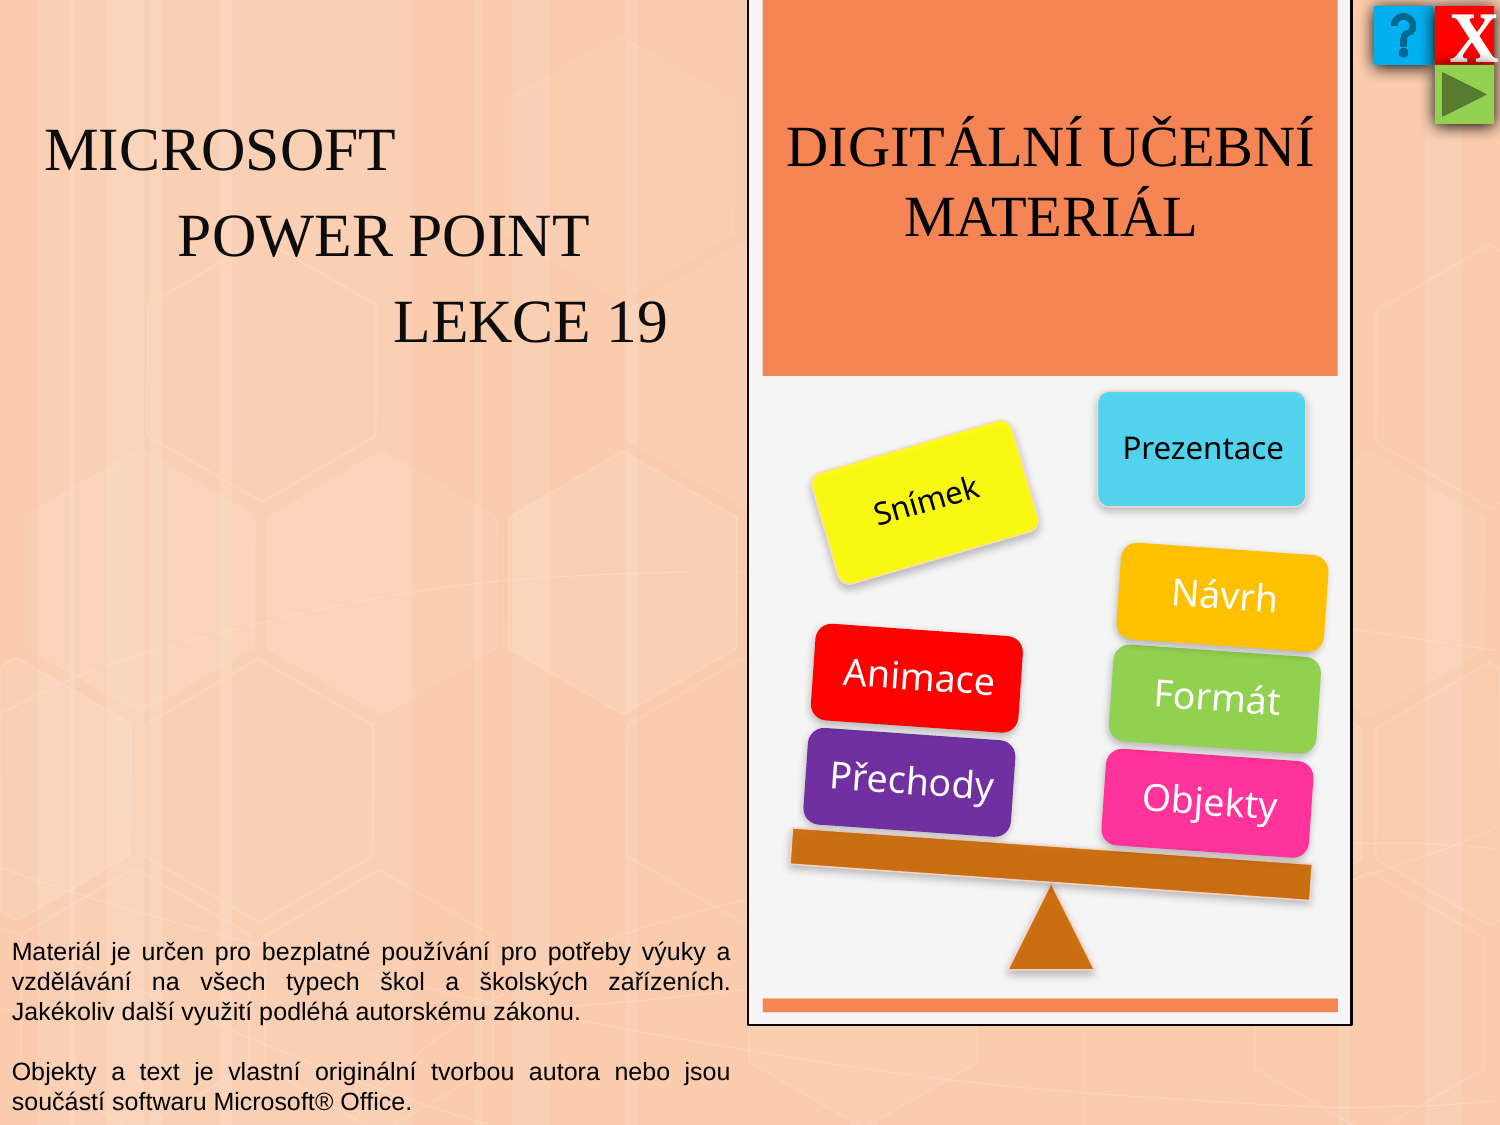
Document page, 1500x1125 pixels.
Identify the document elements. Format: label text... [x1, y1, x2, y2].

subtitle MICROSOFT POWER POINT LEKCE 19 [29, 101, 739, 366]
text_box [761, 385, 1341, 977]
title DIGITÁLNÍ UČEBNÍ MATERIÁL [761, 78, 1341, 256]
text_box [1373, 5, 1495, 125]
text_box Materiál je určen pro bezplatné používání pro potřeby výuky a vzdělávání na všech typech škol a školských zařízeních. Jakékoliv další využití podléhá autorskému zákonu. Objekty a text je vlastní originální tvorbou autora nebo jsou součástí softwaru Microsoft® Office. [0, 928, 747, 1123]
